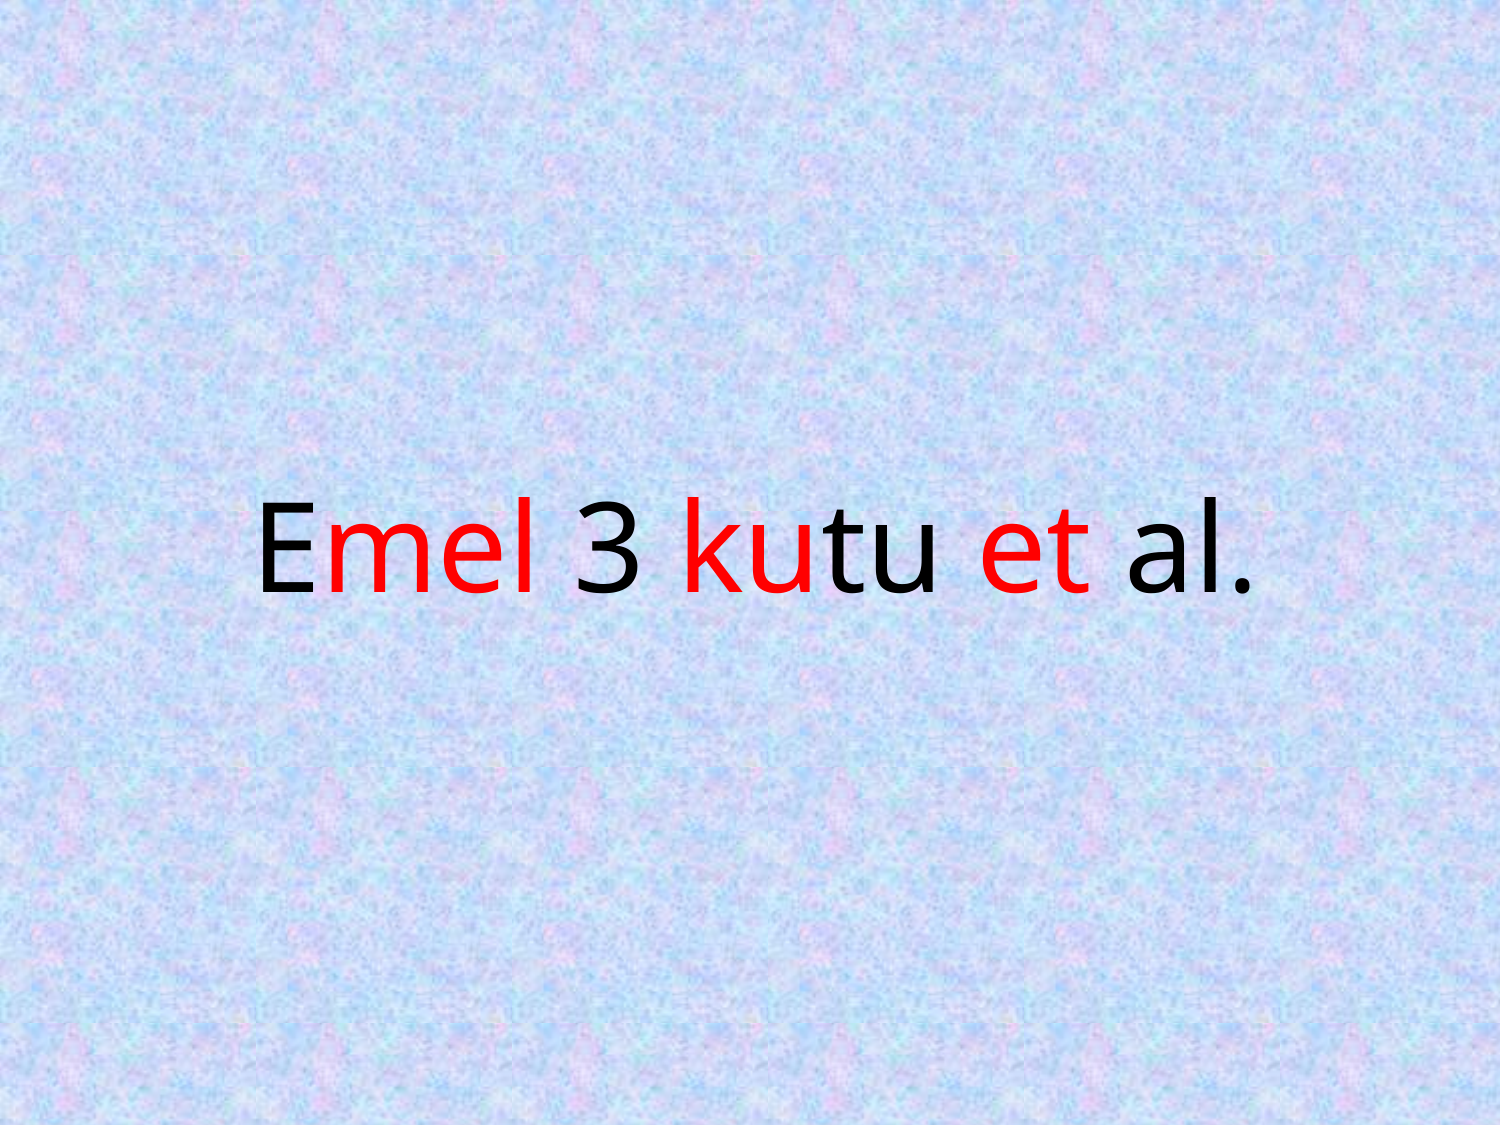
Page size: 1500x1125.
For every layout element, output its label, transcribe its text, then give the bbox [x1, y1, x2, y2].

picture [0, 0, 1500, 1125]
title Emel 3 kutu et al. [117, 421, 1393, 663]
